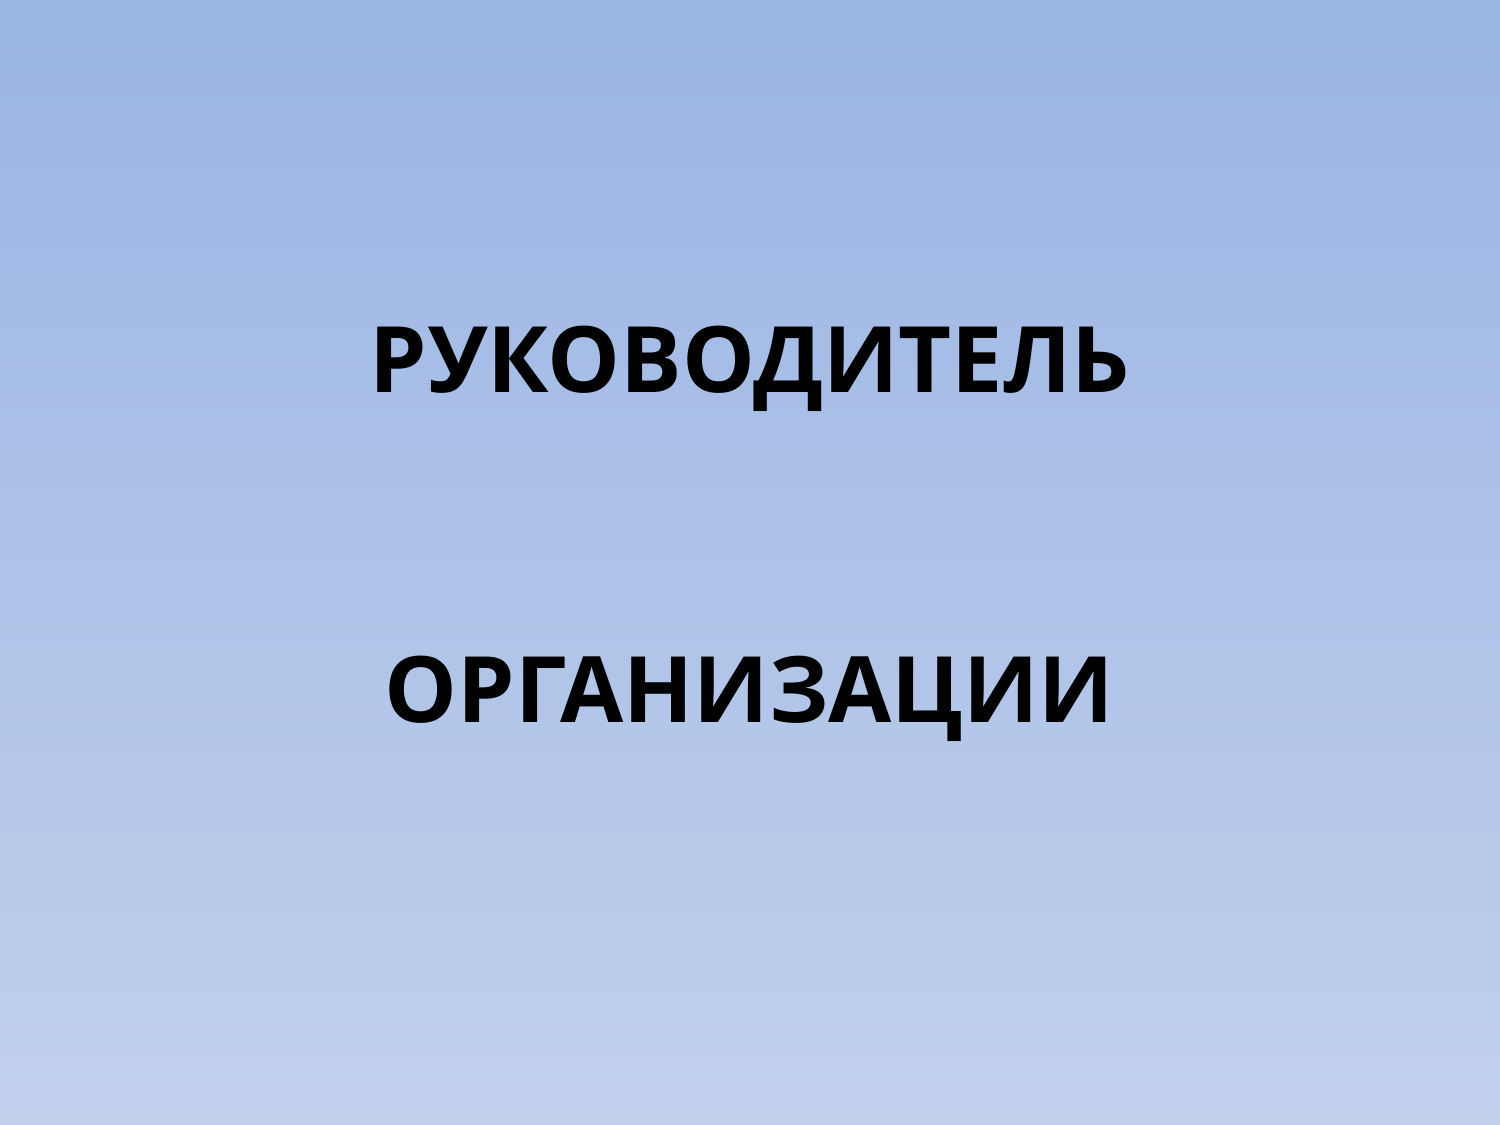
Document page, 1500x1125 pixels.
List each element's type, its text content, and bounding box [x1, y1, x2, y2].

title РУКОВОДИТЕЛЬ ОРГАНИЗАЦИИ [75, 45, 1425, 997]
